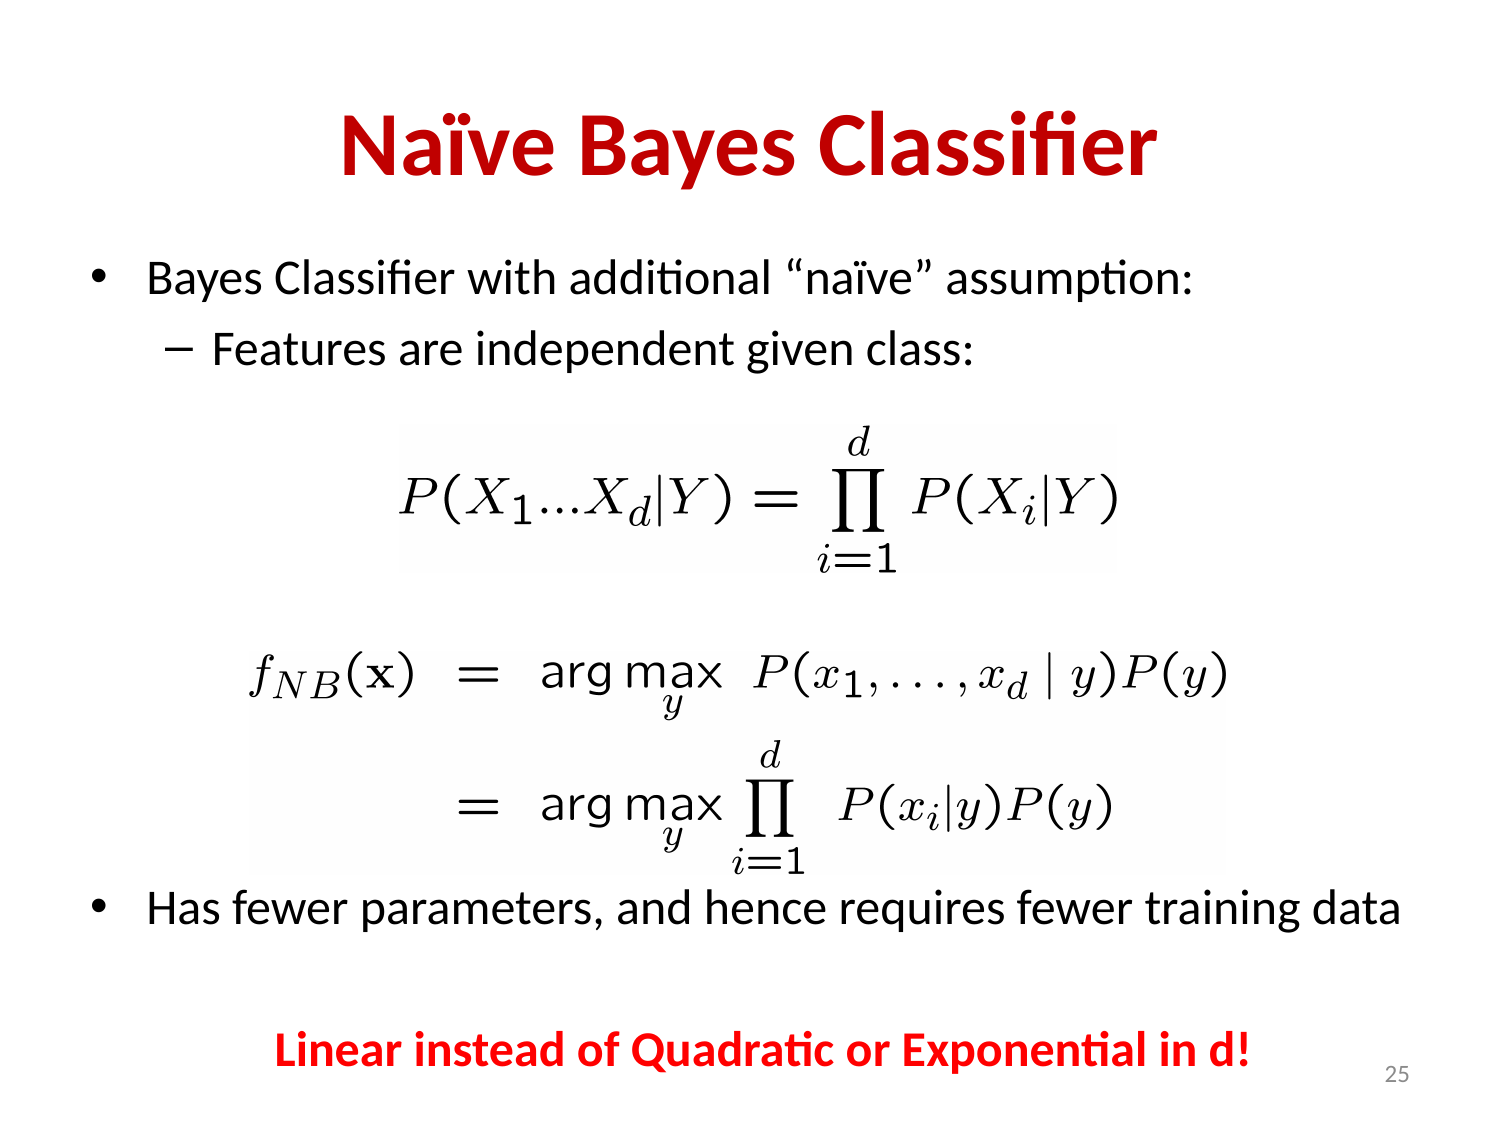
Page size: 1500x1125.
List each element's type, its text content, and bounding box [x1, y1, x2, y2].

picture [249, 651, 1226, 876]
text_box Bayes Classifier with additional “naïve” assumption: Features are independent given class: Has fewer parameters, and hence requires fewer training data [74, 237, 1425, 1100]
text_box Linear instead of Quadratic or Exponential in d! [259, 1009, 1268, 1085]
picture [399, 424, 1117, 573]
title Naïve Bayes Classifier [75, 45, 1425, 233]
